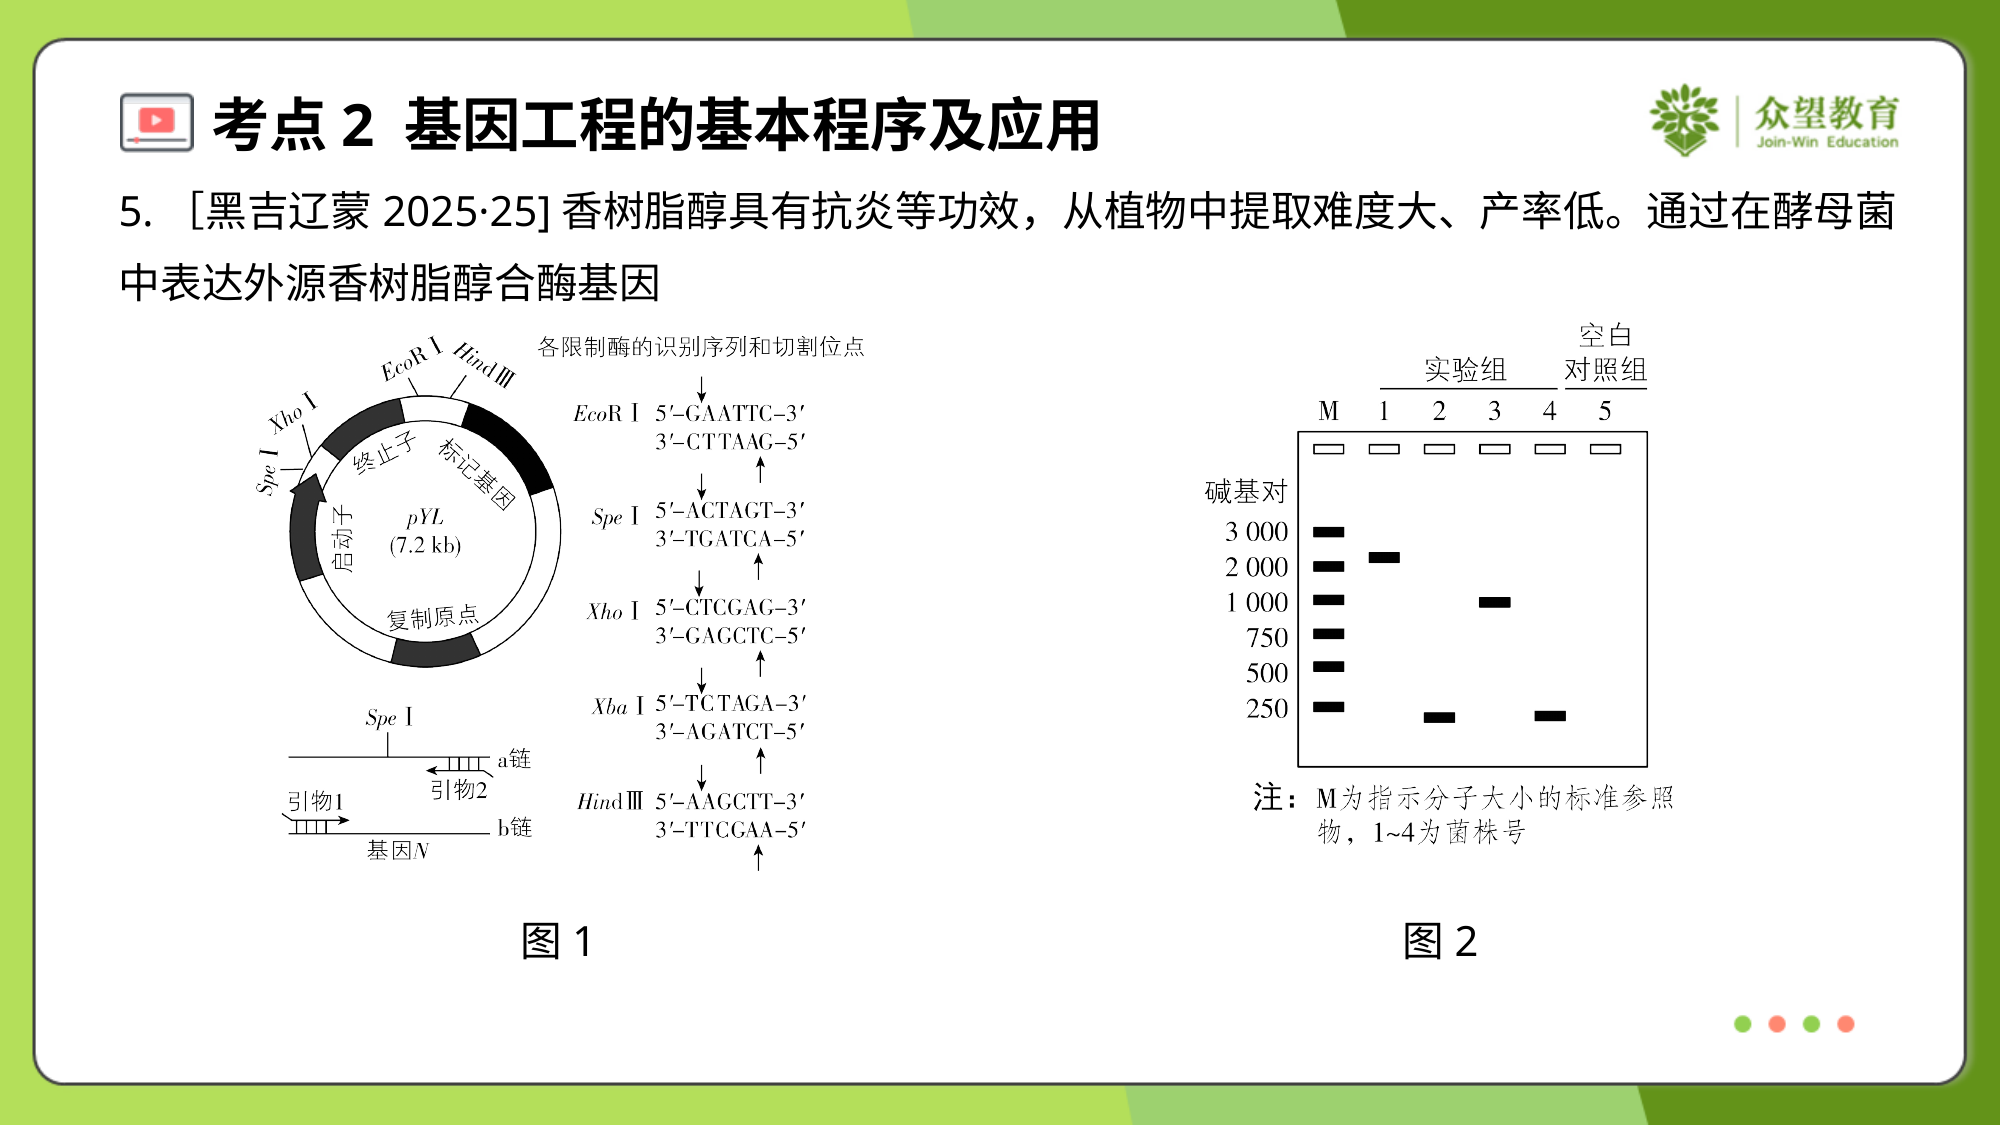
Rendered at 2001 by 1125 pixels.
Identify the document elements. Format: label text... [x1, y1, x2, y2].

text_box 图2 [1402, 891, 1479, 1025]
picture [0, 0, 2000, 1125]
text_box 图1 [520, 891, 597, 1025]
